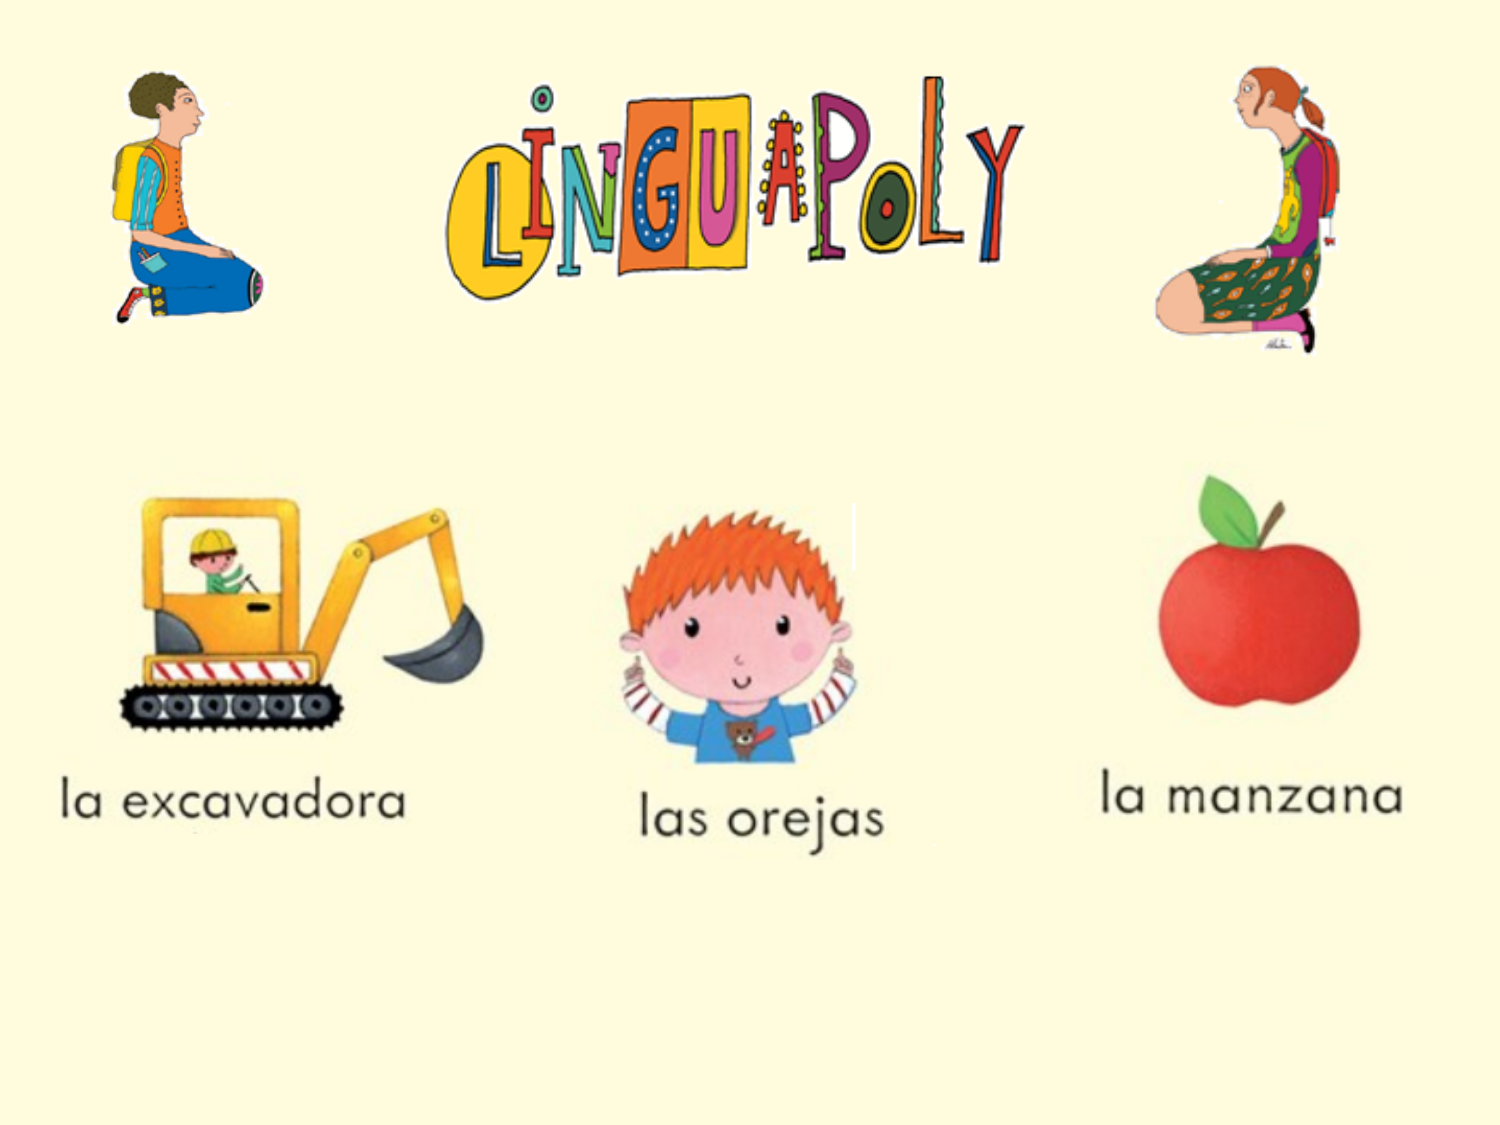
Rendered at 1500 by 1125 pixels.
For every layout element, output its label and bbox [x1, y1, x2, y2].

picture [580, 503, 936, 860]
picture [1068, 419, 1438, 825]
picture [1102, 31, 1405, 399]
picture [410, 54, 1090, 337]
picture [52, 54, 320, 376]
picture [17, 455, 496, 834]
